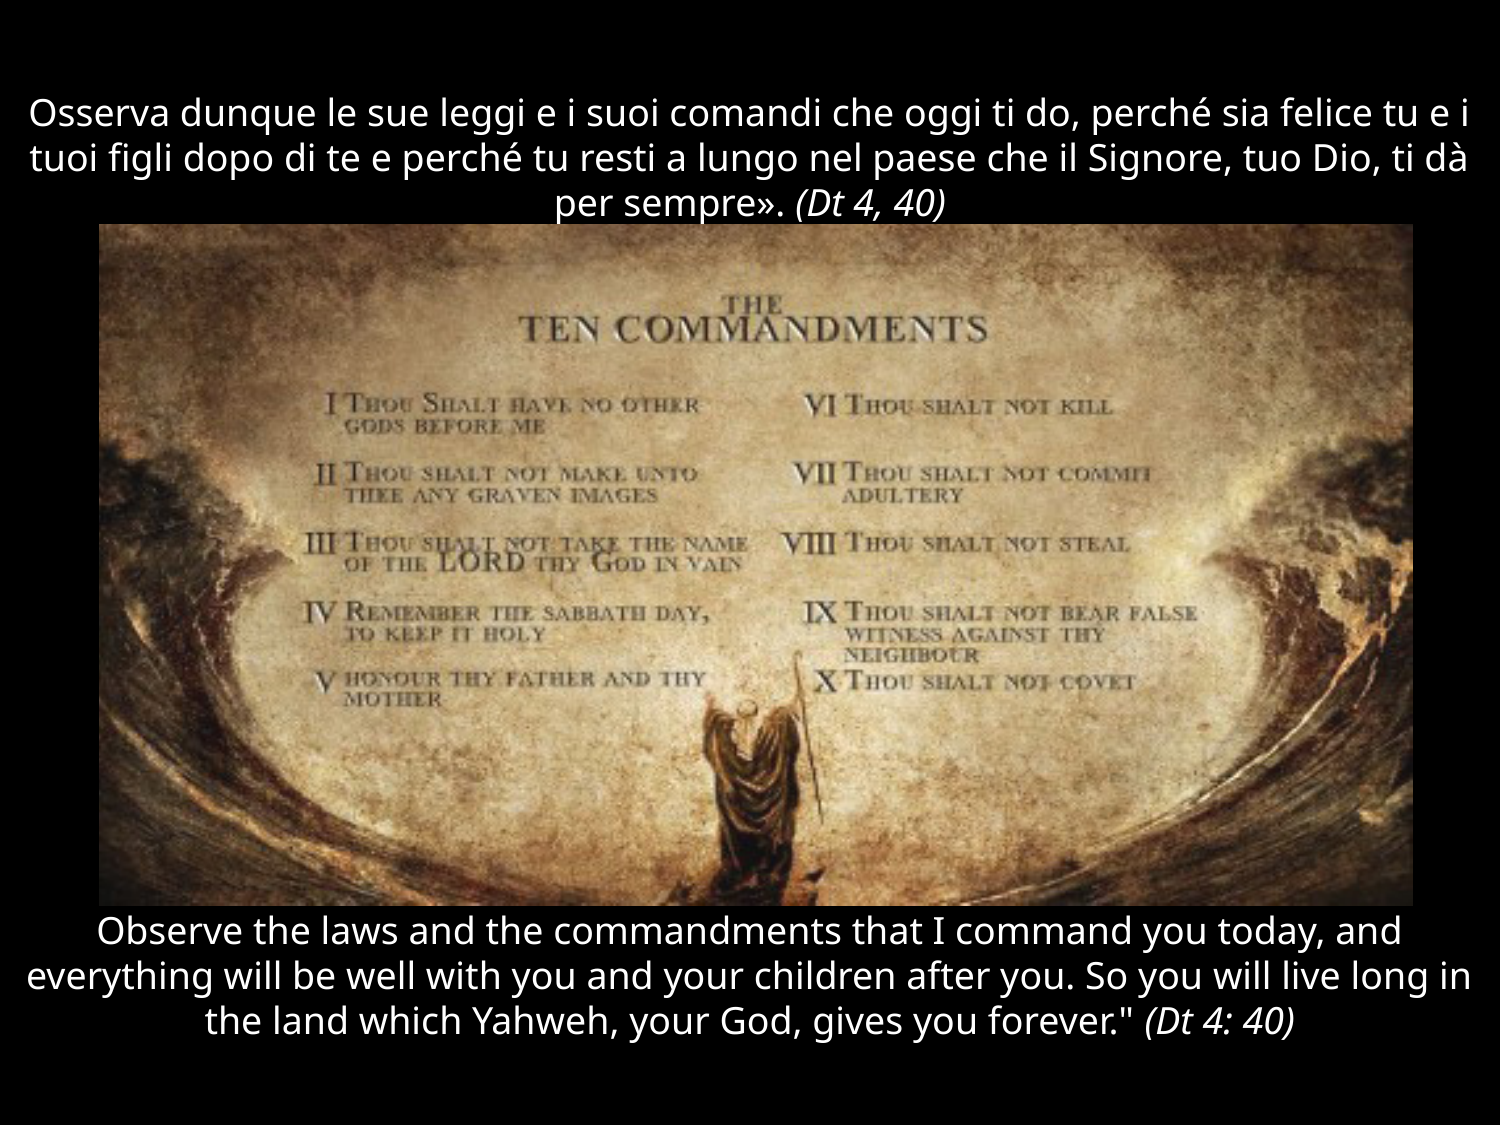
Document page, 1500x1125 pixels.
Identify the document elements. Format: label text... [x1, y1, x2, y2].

title Osserva dunque le sue leggi e i suoi comandi che oggi ti do, perché sia felice tu e i tuoi figli dopo di te e perché tu resti a lungo nel paese che il Signore, tuo Dio, ti dà per sempre». (Dt 4, 40) [0, 62, 1500, 250]
text_box Observe the laws and the commandments that I command you today, and everything will be well with you and your children after you. So you will live long in the land which Yahweh, your God, gives you forever." (Dt 4: 40) [0, 899, 1500, 1050]
picture [99, 224, 1413, 906]
